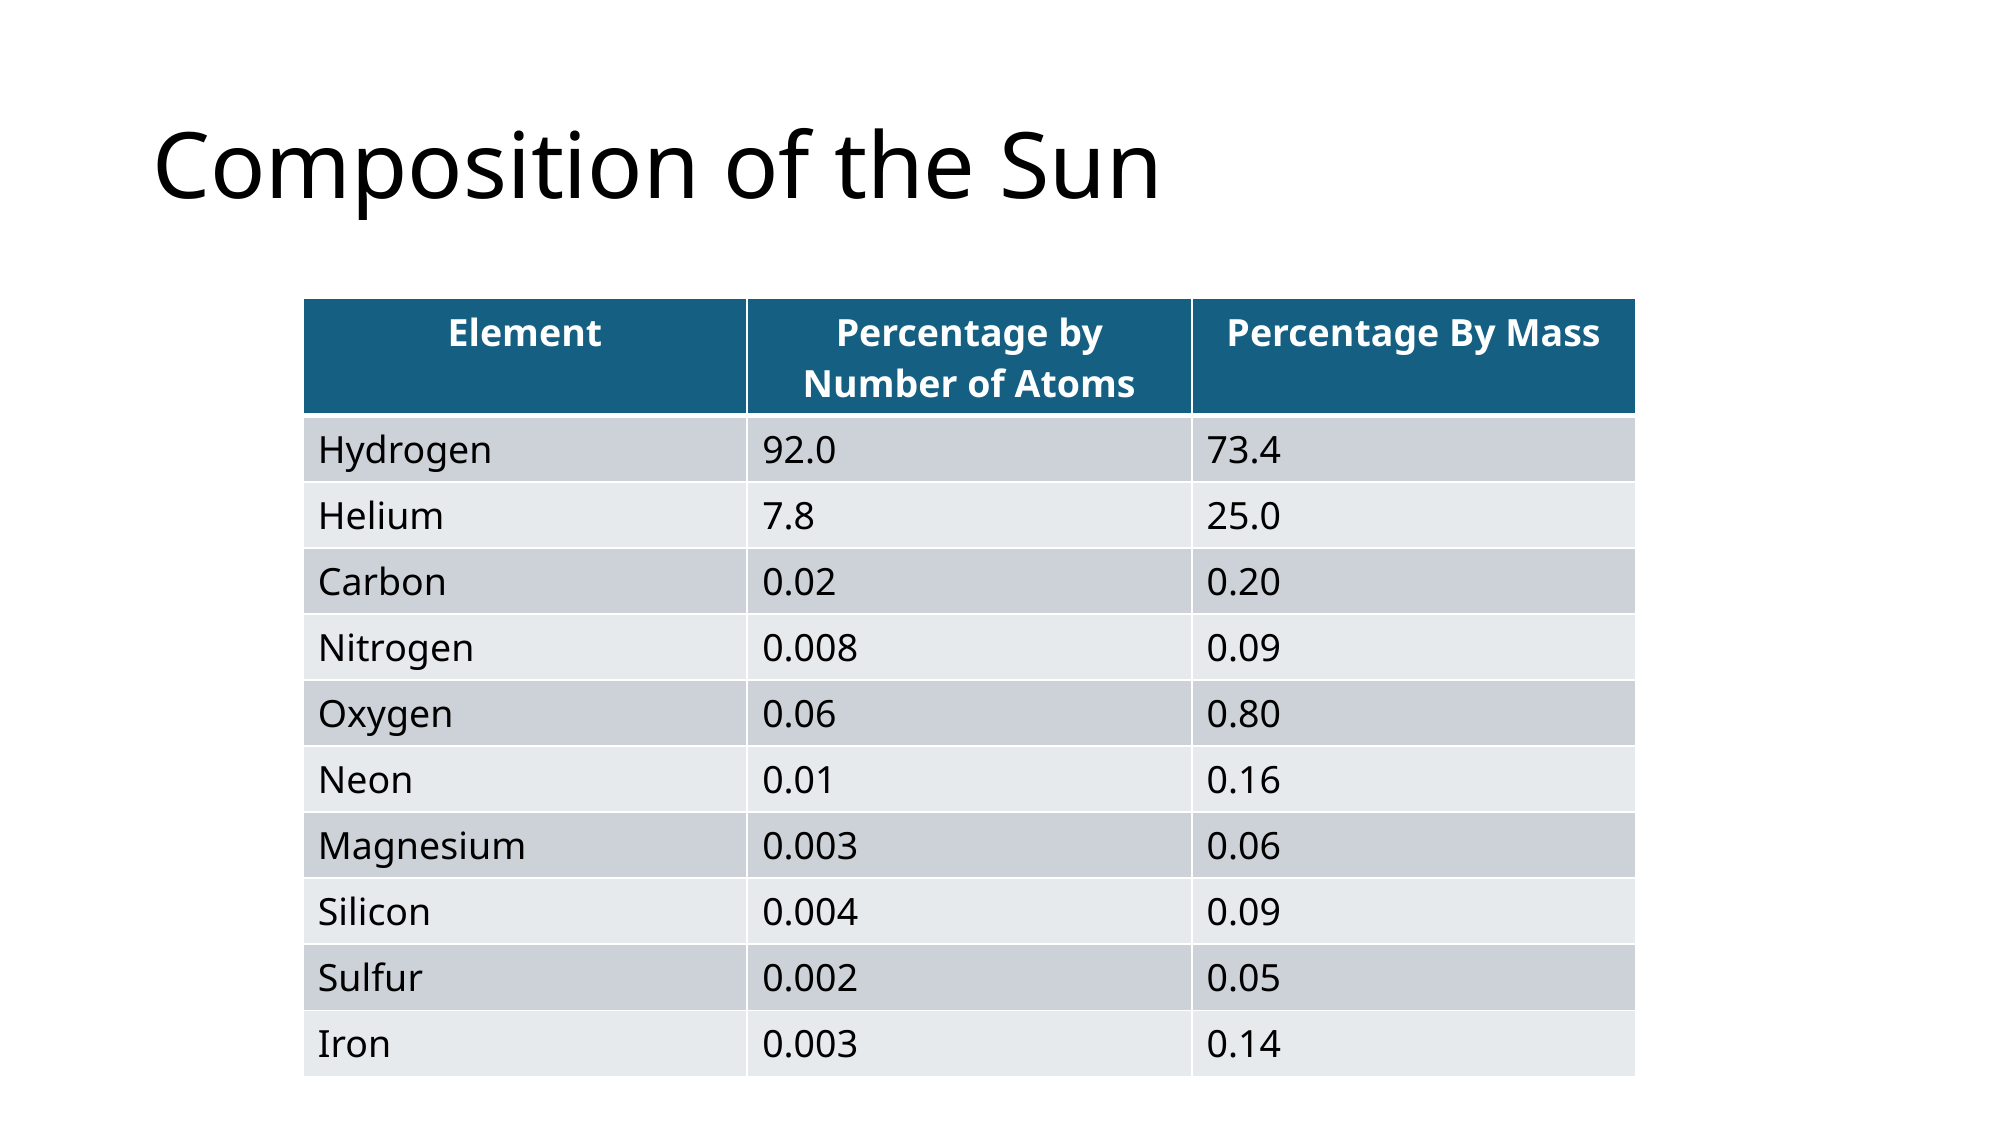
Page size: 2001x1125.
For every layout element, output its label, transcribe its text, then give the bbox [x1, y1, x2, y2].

title Composition of the Sun [137, 59, 1863, 278]
table_cell Iron [304, 1011, 746, 1076]
table_cell 0.09 [1193, 879, 1635, 943]
table_cell 0.20 [1193, 549, 1635, 613]
table_cell 7.8 [748, 483, 1191, 547]
table_cell Sulfur [304, 945, 746, 1010]
table_cell 0.008 [748, 615, 1191, 679]
table_cell 0.003 [748, 813, 1191, 877]
table_cell 0.16 [1193, 747, 1635, 811]
table_cell Helium [304, 483, 746, 547]
table_cell 0.80 [1193, 681, 1635, 745]
table_cell 73.4 [1193, 418, 1635, 481]
table_cell 25.0 [1193, 483, 1635, 547]
table_cell Oxygen [304, 681, 746, 745]
table_header Percentage By Mass [1193, 299, 1635, 413]
table_cell 0.09 [1193, 615, 1635, 679]
table_cell 0.14 [1193, 1011, 1635, 1076]
table_header Percentage by Number of Atoms [748, 299, 1191, 413]
table_cell 0.02 [748, 549, 1191, 613]
table_cell 0.01 [748, 747, 1191, 811]
table_cell 0.002 [748, 945, 1191, 1010]
table_cell 0.003 [748, 1011, 1191, 1076]
table_cell Silicon [304, 879, 746, 943]
table_cell Neon [304, 747, 746, 811]
table_cell 92.0 [748, 418, 1191, 481]
table_cell 0.06 [1193, 813, 1635, 877]
table_cell Nitrogen [304, 615, 746, 679]
table_cell 0.06 [748, 681, 1191, 745]
table_header Element [304, 299, 746, 413]
table_cell Hydrogen [304, 418, 746, 481]
table_cell Magnesium [304, 813, 746, 877]
table_cell 0.004 [748, 879, 1191, 943]
table_cell Carbon [304, 549, 746, 613]
table_cell 0.05 [1193, 945, 1635, 1010]
